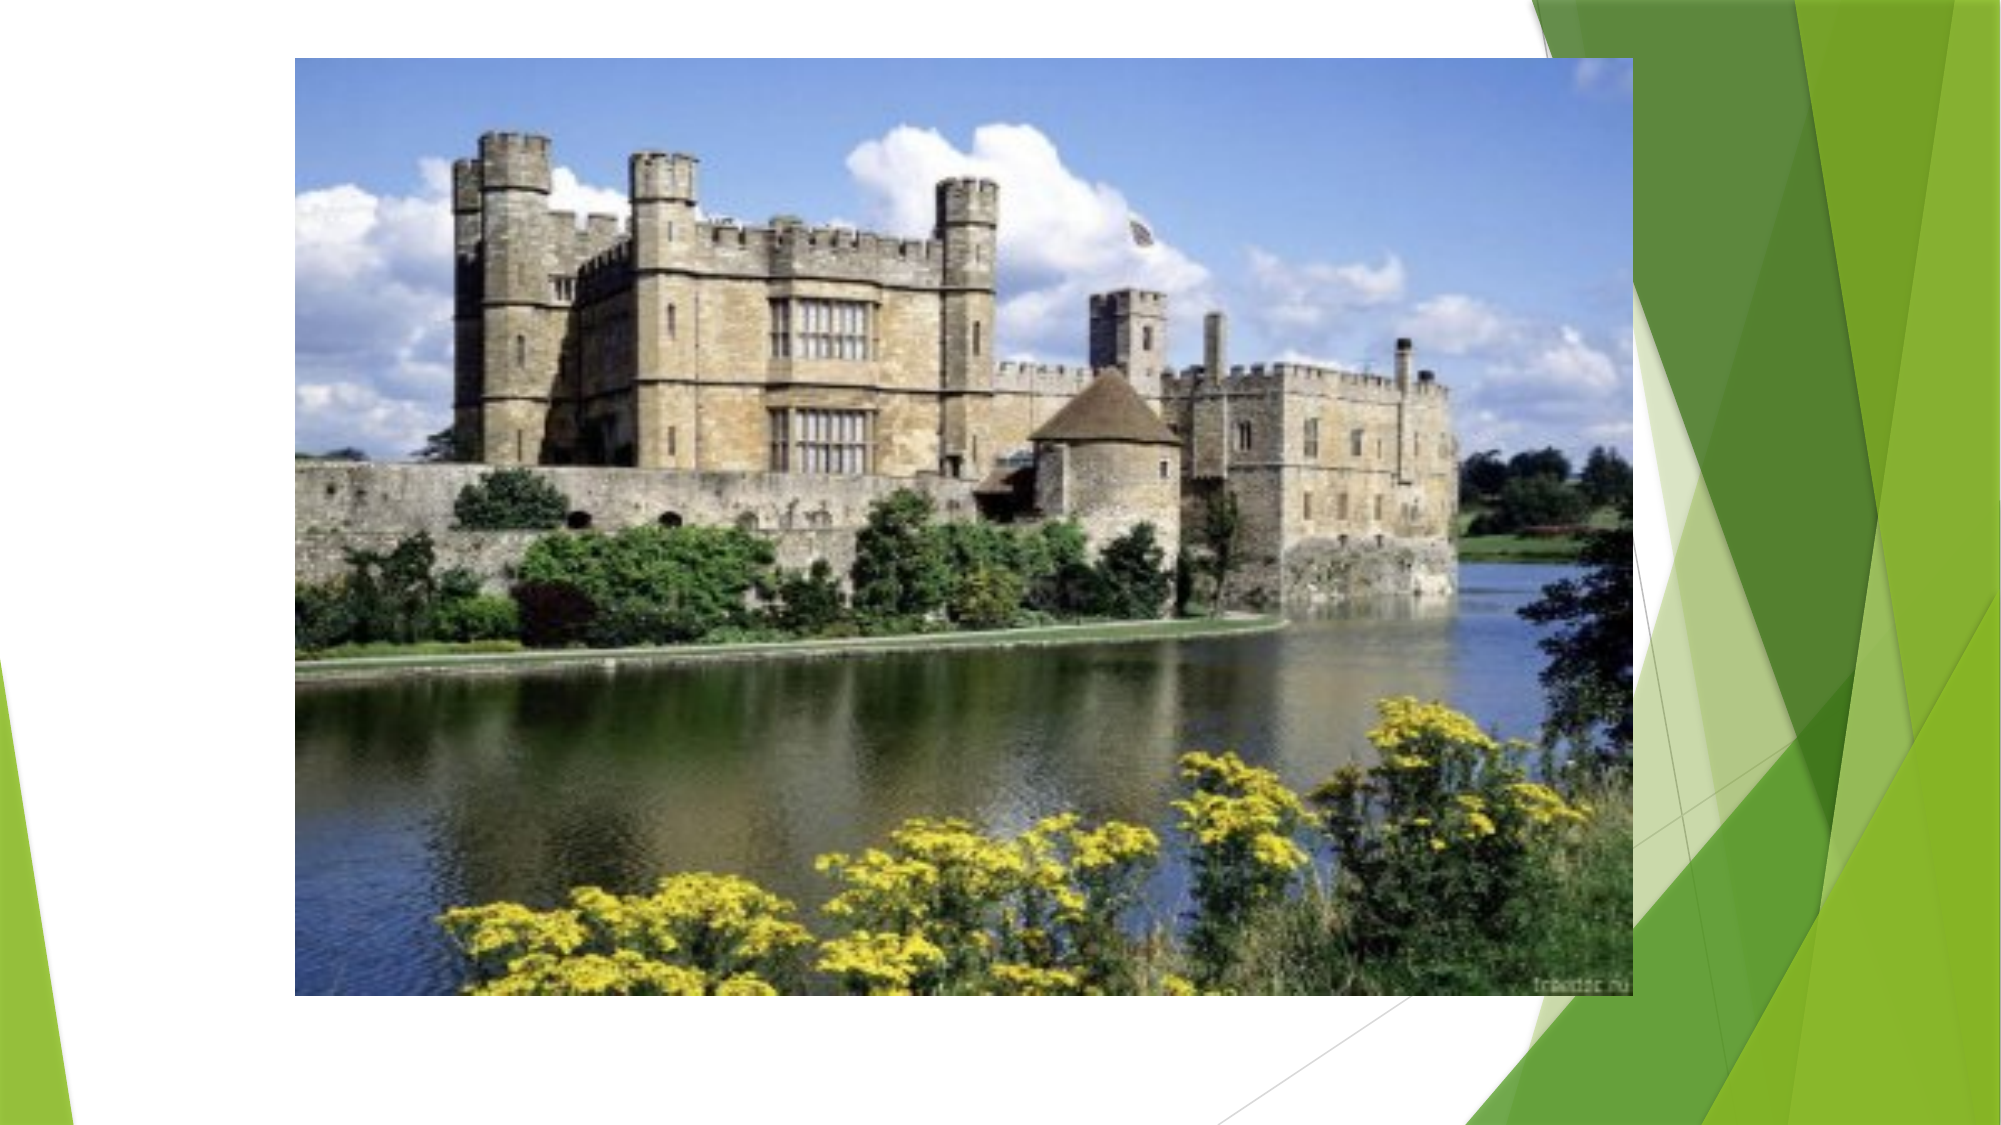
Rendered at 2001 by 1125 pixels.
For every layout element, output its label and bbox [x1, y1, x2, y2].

picture [294, 57, 1634, 997]
